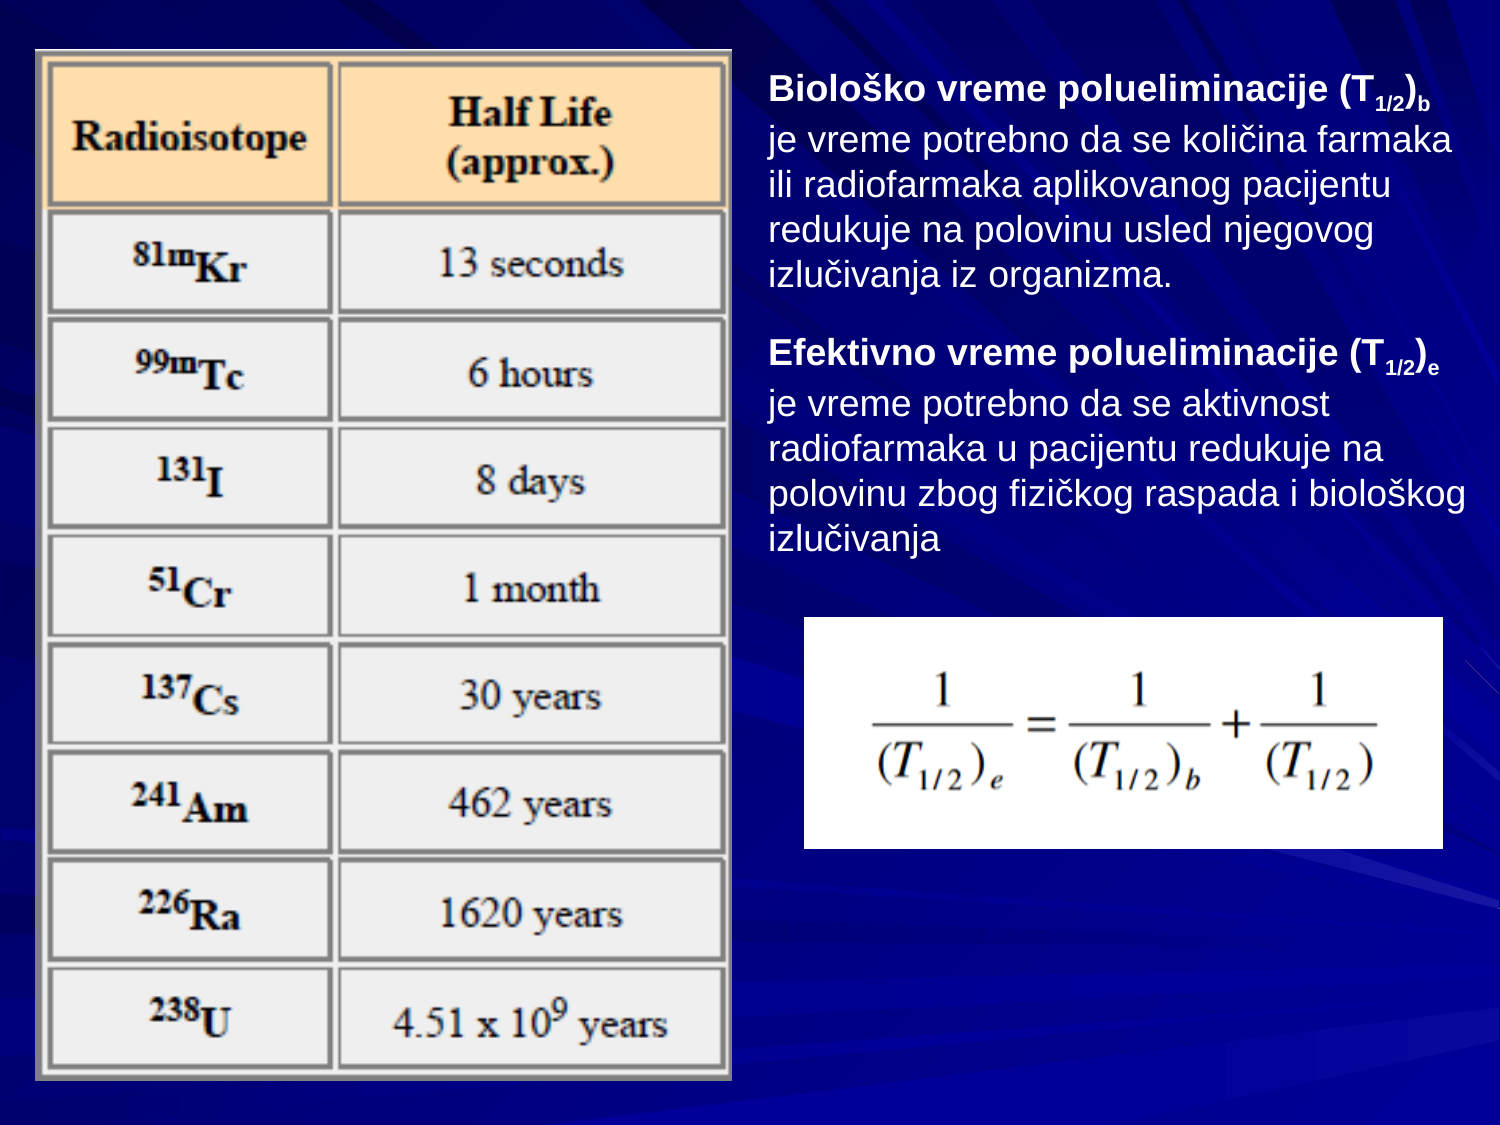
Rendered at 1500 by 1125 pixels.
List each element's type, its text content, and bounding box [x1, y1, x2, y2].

text_box Biološko vreme polueliminacije (T1/2)b je vreme potrebno da se količina farmaka ili radiofarmaka aplikovanog pacijentu redukuje na polovinu usled njegovog izlučivanja iz organizma. [753, 56, 1500, 303]
picture [804, 616, 1443, 849]
text_box Efektivno vreme polueliminacije (T1/2)e je vreme potrebno da se aktivnost radiofarmaka u pacijentu redukuje na polovinu zbog fizičkog raspada i biološkog izlučivanja [753, 320, 1500, 567]
picture [35, 48, 732, 1082]
